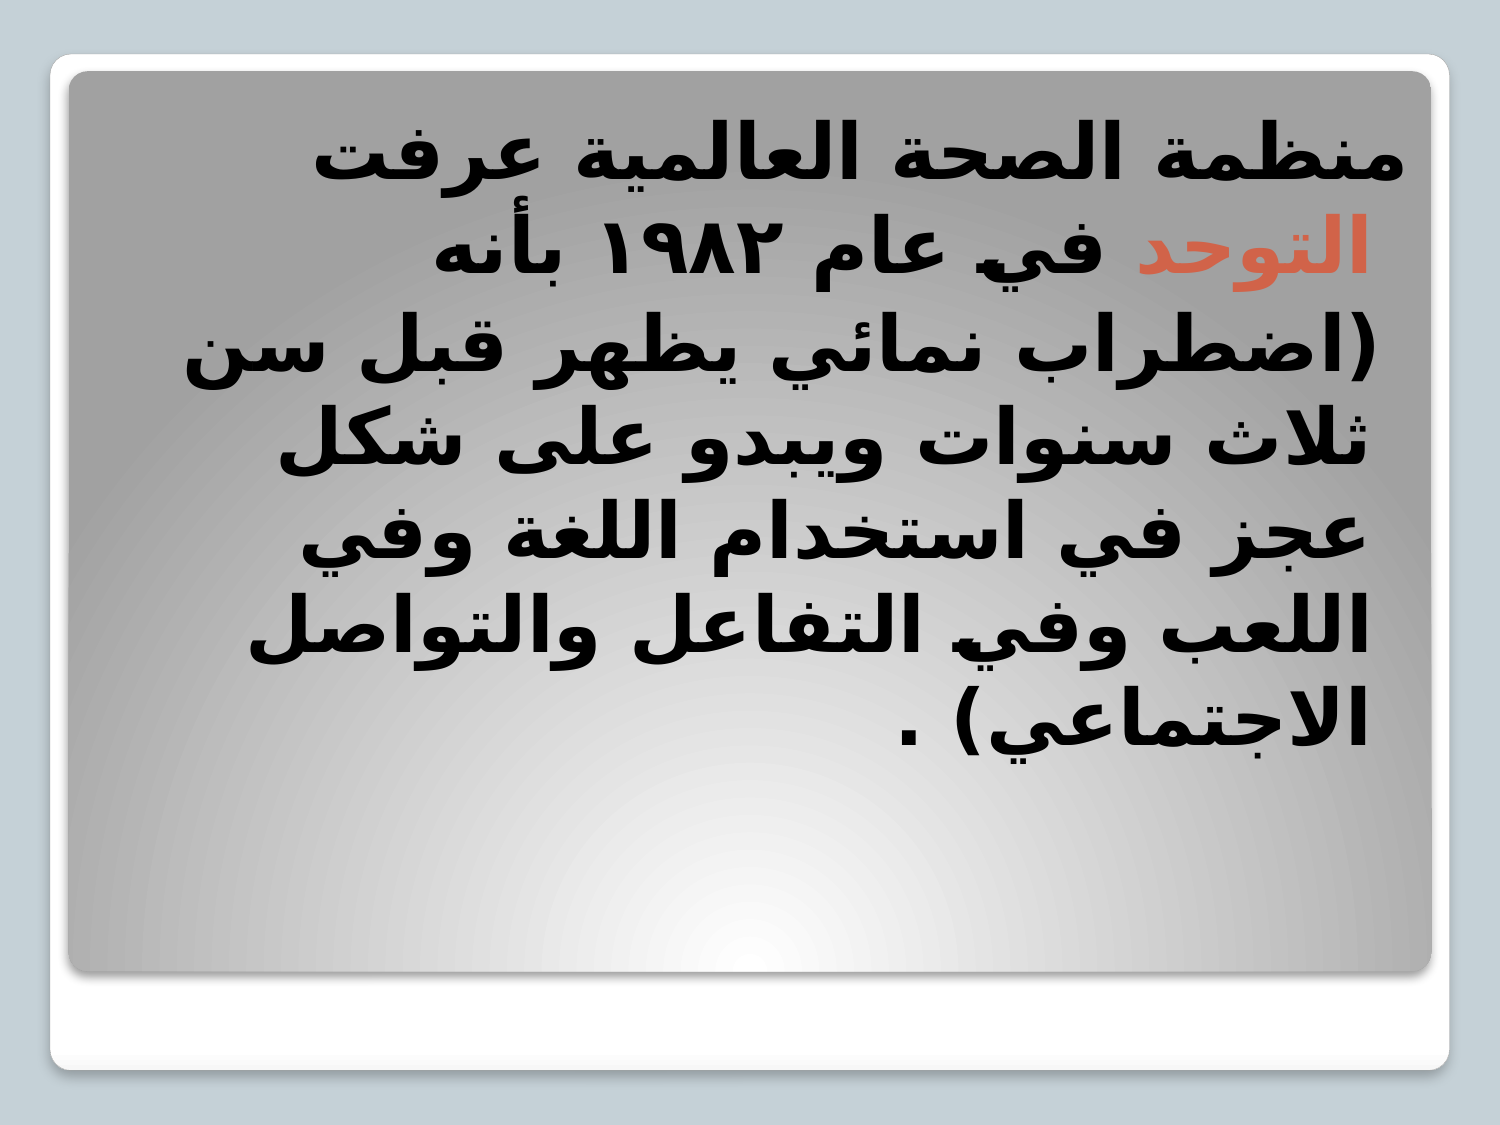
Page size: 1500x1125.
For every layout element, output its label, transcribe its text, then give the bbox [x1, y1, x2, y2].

list منظمة الصحة العالمية عرفت التوحد في عام ١٩٨٢ بأنه (اضطراب نمائي يظهر قبل سن ثلاث سنوات ويبدو على شكل عجز في استخدام اللغة وفي اللعب وفي التفاعل والتواصل الاجتماعي) . [82, 86, 1425, 774]
